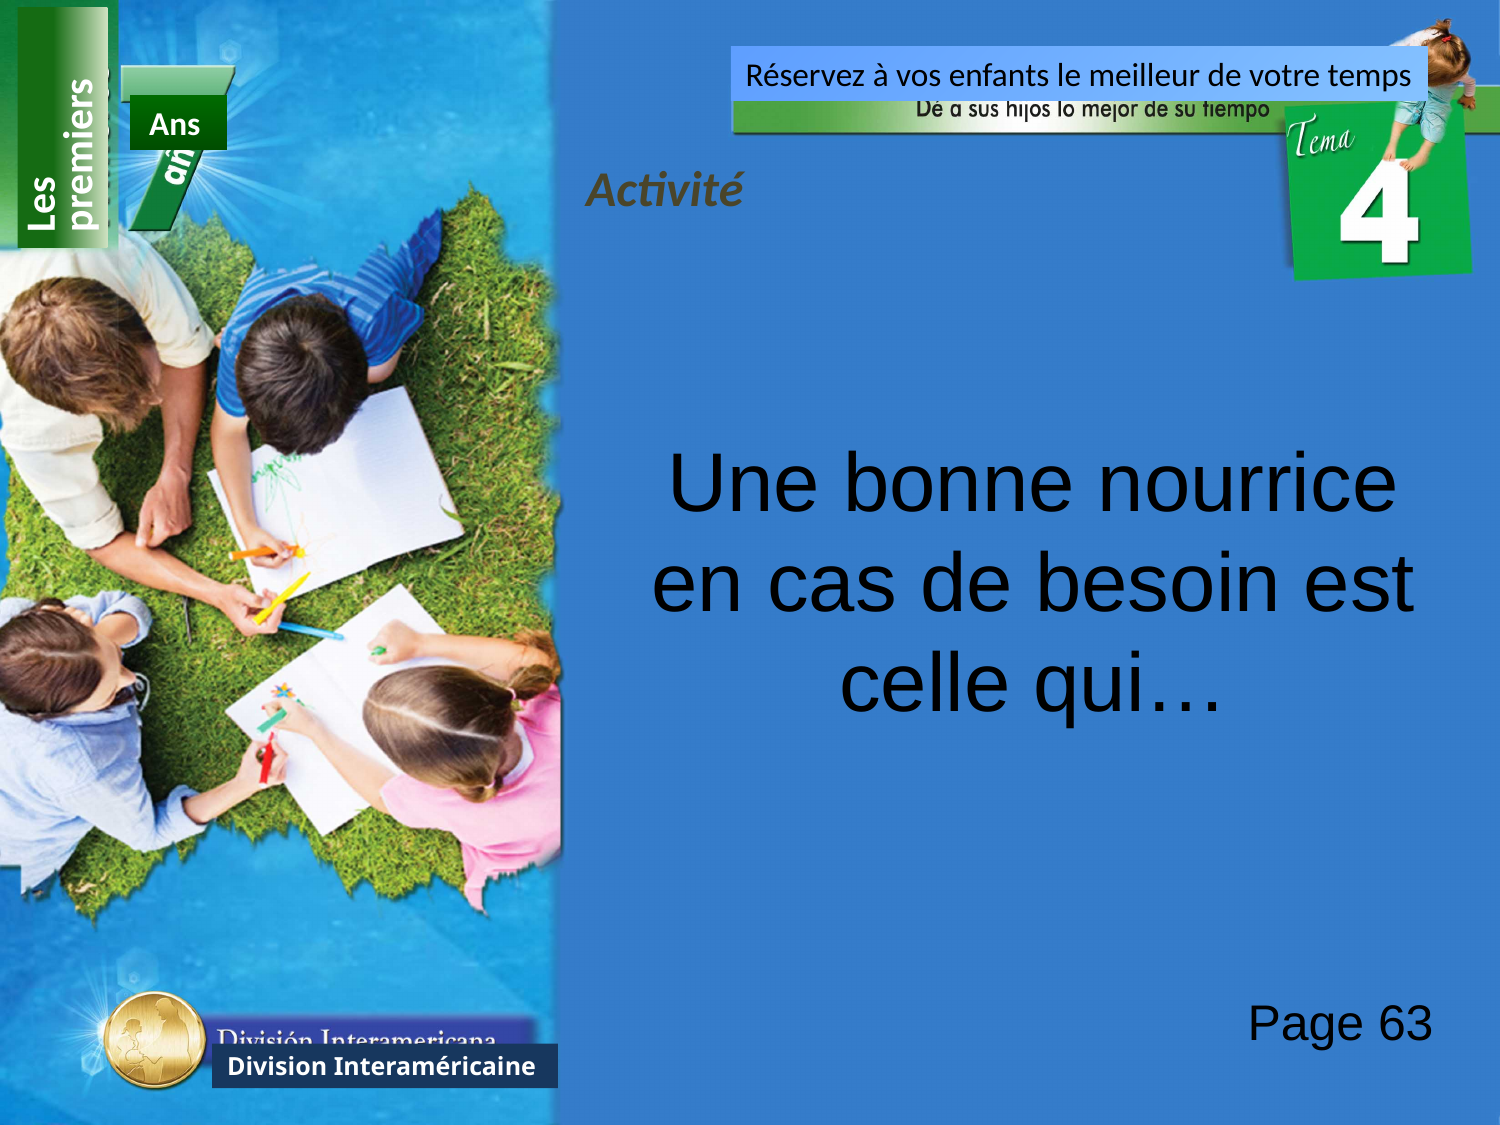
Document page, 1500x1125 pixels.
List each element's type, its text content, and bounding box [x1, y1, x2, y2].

text_box Activité [571, 148, 759, 224]
text_box Division Interaméricaine [212, 1043, 558, 1089]
text_box Les premiers [17, 7, 108, 248]
text_box Page 63 [1163, 982, 1449, 1058]
text_box Ans [130, 95, 227, 150]
text_box Une bonne nourrice en cas de besoin est celle qui… [608, 420, 1459, 736]
text_box Réservez à vos enfants le meilleur de votre temps [730, 46, 1428, 101]
picture [0, 0, 1500, 1125]
